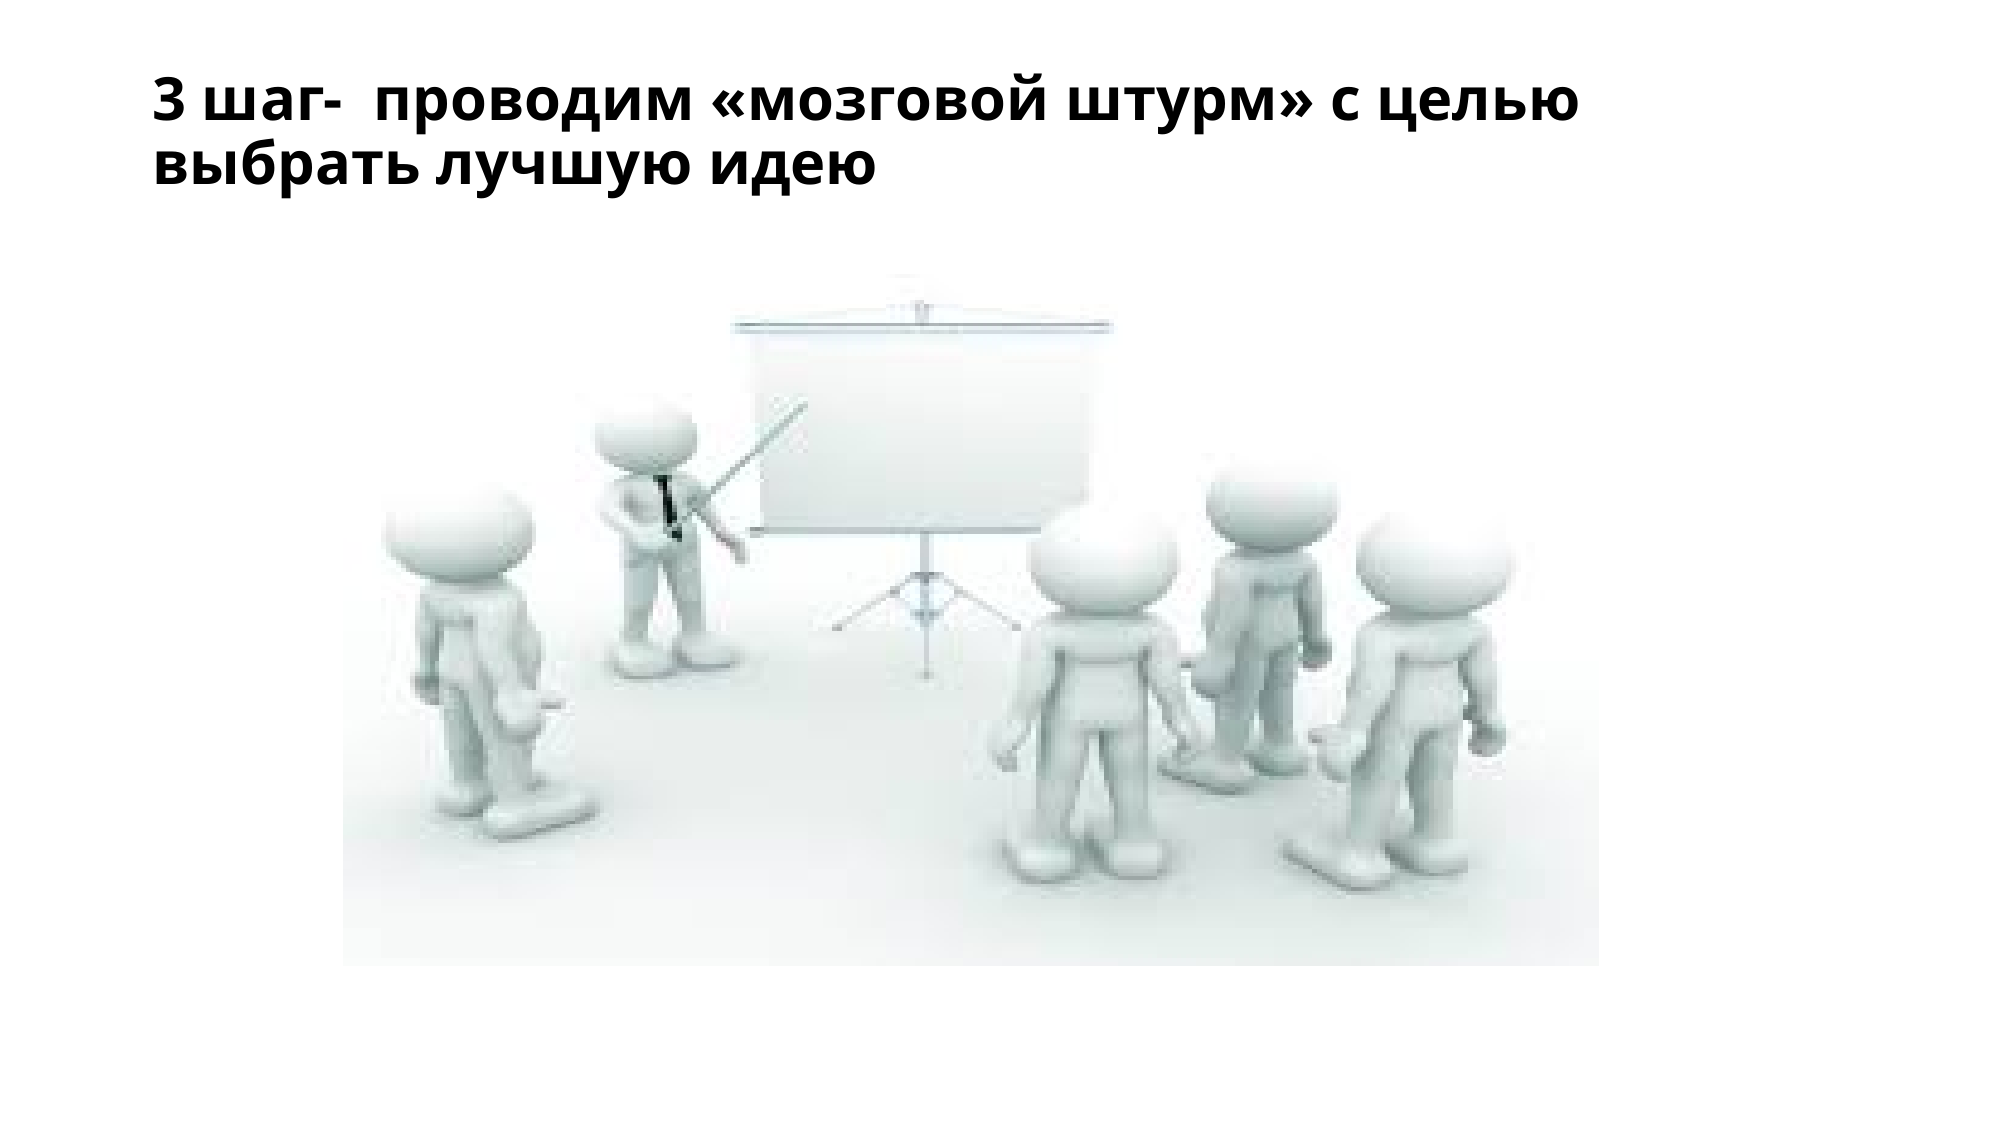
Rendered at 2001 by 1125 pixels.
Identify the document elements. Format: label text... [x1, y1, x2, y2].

title 3 шаг- проводим «мозговой штурм» с целью выбрать лучшую идею [137, 59, 1863, 278]
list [343, 245, 1599, 966]
